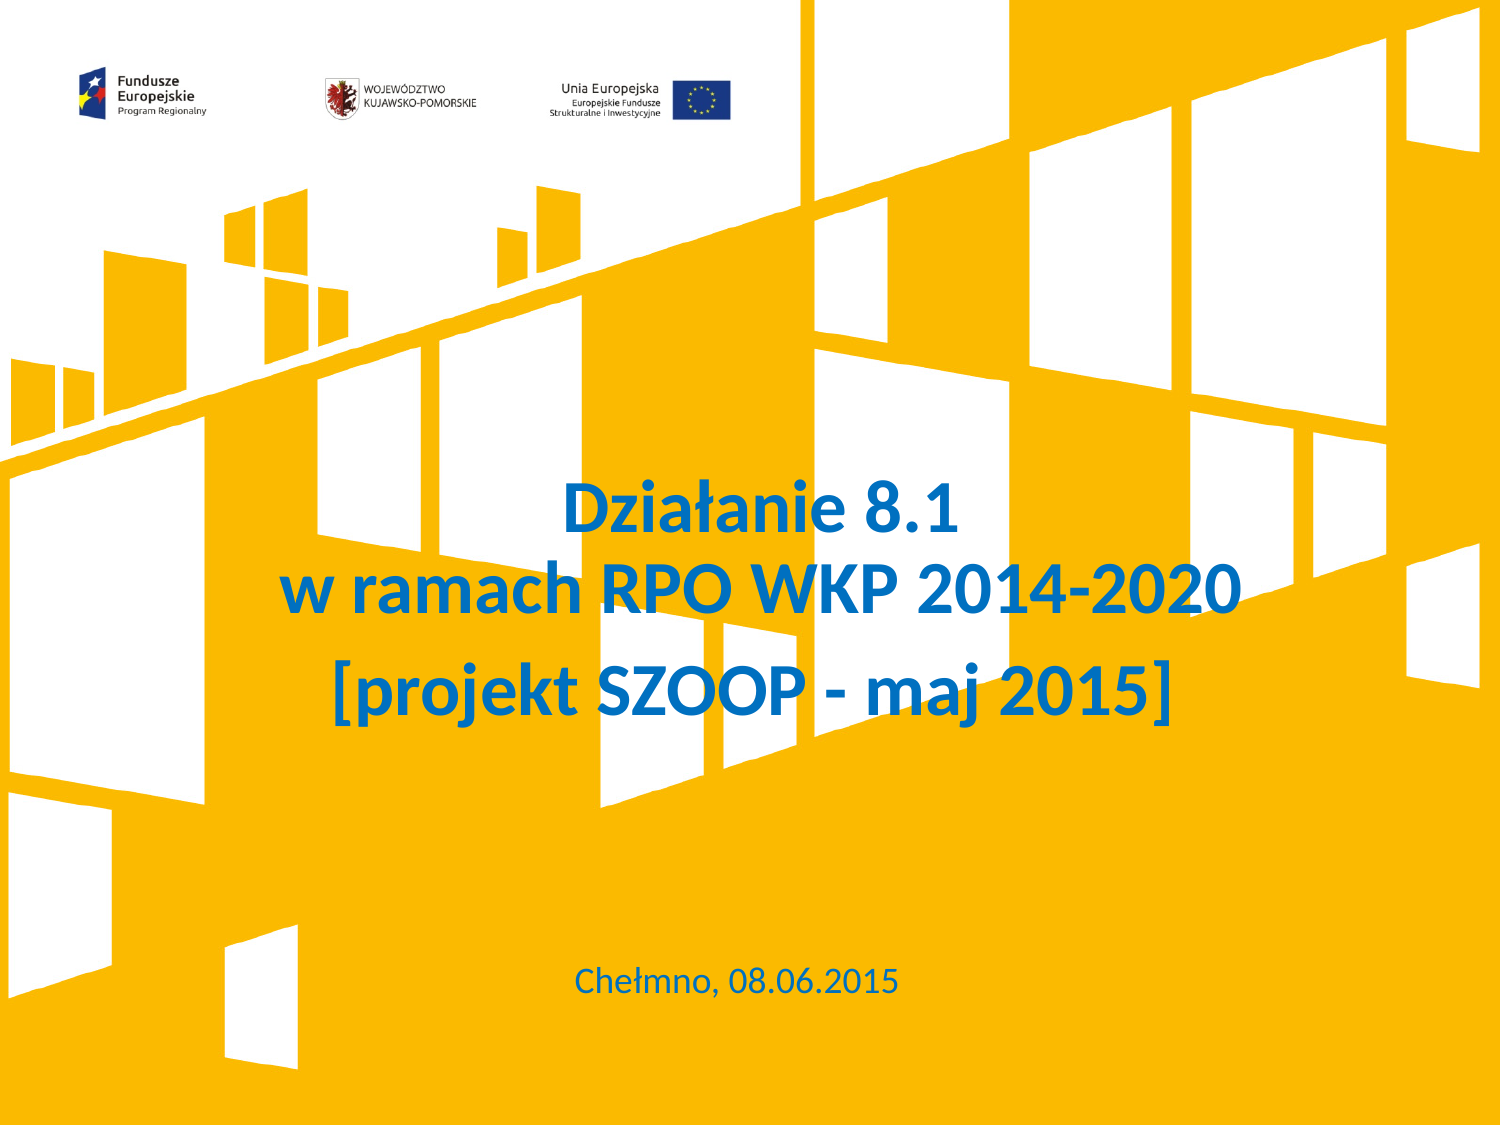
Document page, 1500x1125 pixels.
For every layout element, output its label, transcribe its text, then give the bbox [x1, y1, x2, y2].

text_box Działanie 8.1 w ramach RPO WKP 2014-2020 [projekt SZOOP - maj 2015] [114, 460, 1409, 724]
picture [0, 0, 1500, 1125]
list Chełmno, 08.06.2015 [504, 953, 970, 1012]
